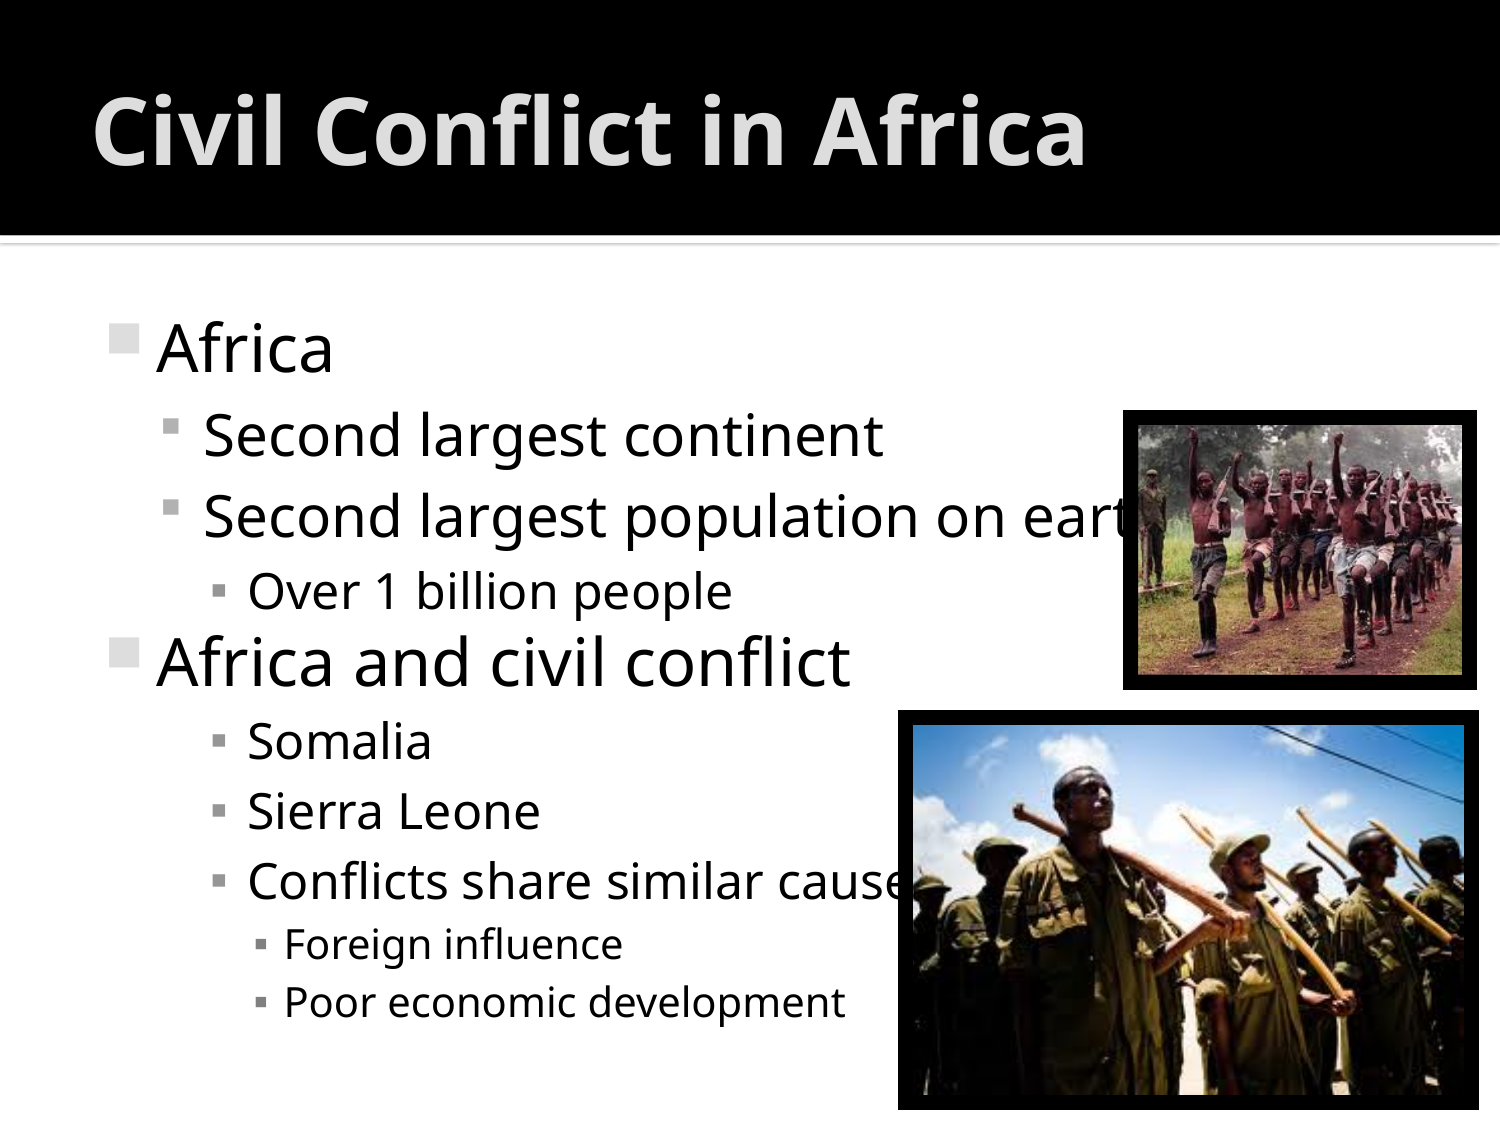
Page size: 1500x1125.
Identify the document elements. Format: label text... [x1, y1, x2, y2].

list Africa Second largest continent Second largest population on earth Over 1 billion people Africa and civil conflict Somalia Sierra Leone Conflicts share similar causes Foreign influence Poor economic development [75, 291, 1425, 1050]
picture [1137, 424, 1463, 676]
title Civil Conflict in Africa [75, 25, 1425, 231]
picture [912, 724, 1465, 1096]
